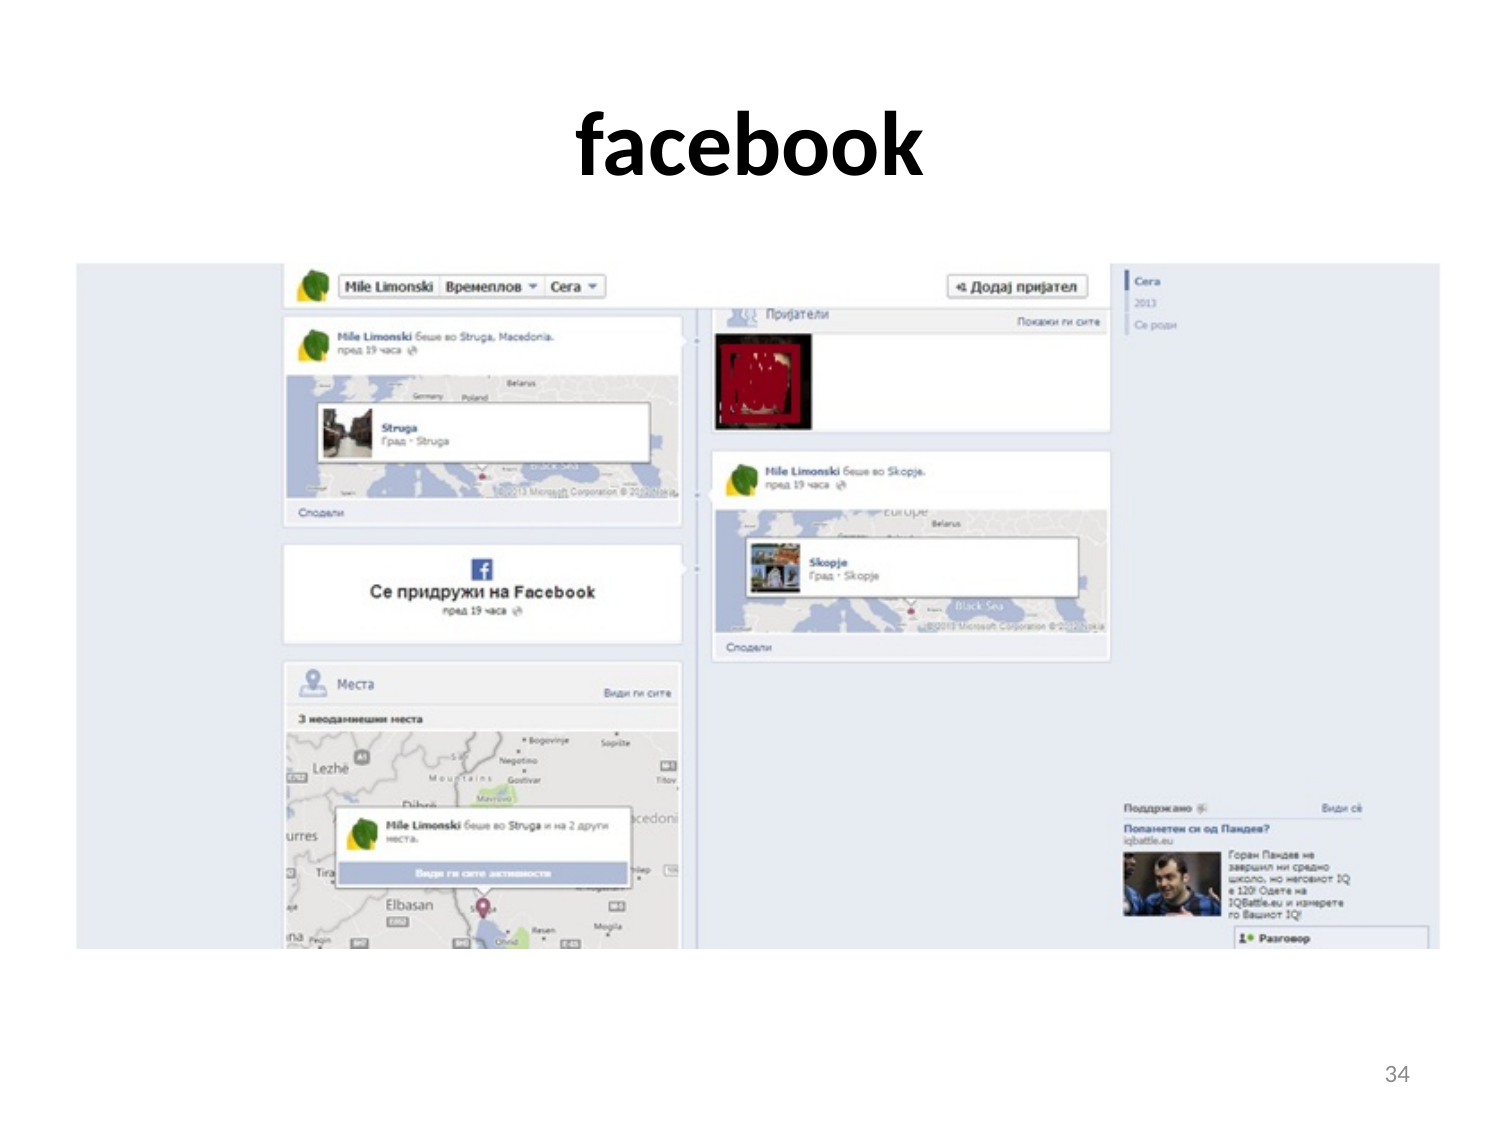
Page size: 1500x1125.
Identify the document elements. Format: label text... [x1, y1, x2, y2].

slide_number 34 [1074, 1042, 1425, 1103]
title facebook [74, 44, 1426, 233]
picture [74, 262, 1442, 949]
